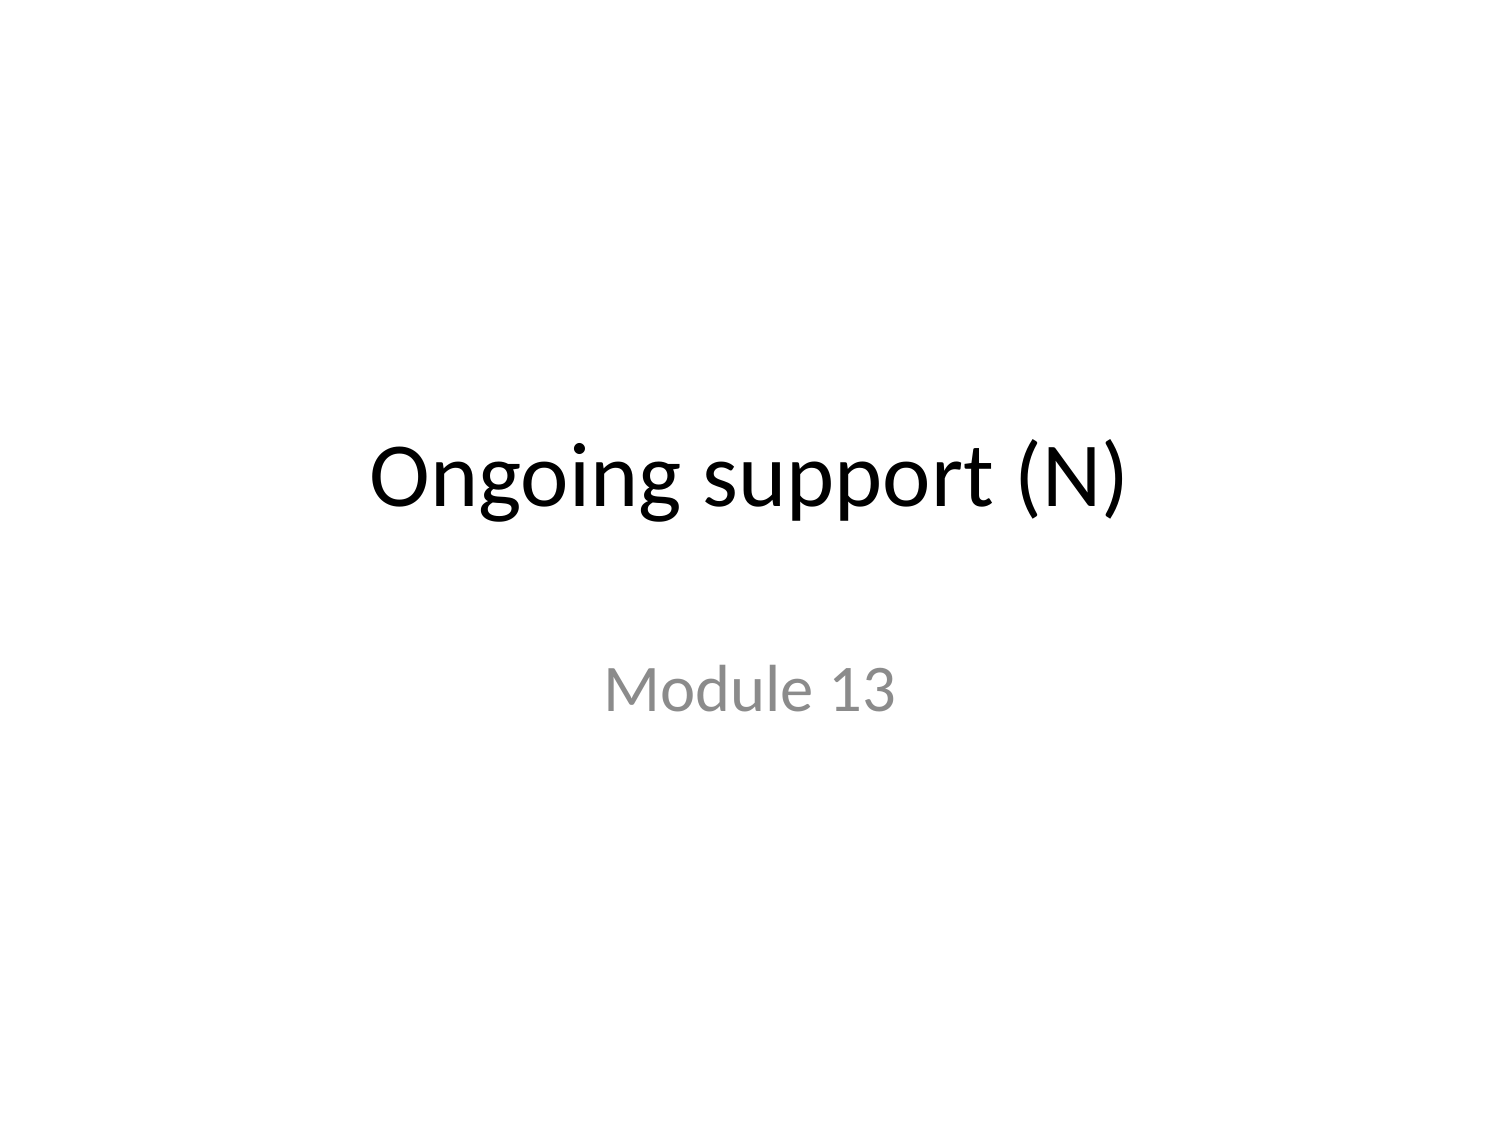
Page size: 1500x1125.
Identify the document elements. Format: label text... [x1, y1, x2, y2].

subtitle Module 13 [225, 637, 1275, 925]
title Ongoing support (N) [112, 349, 1388, 591]
